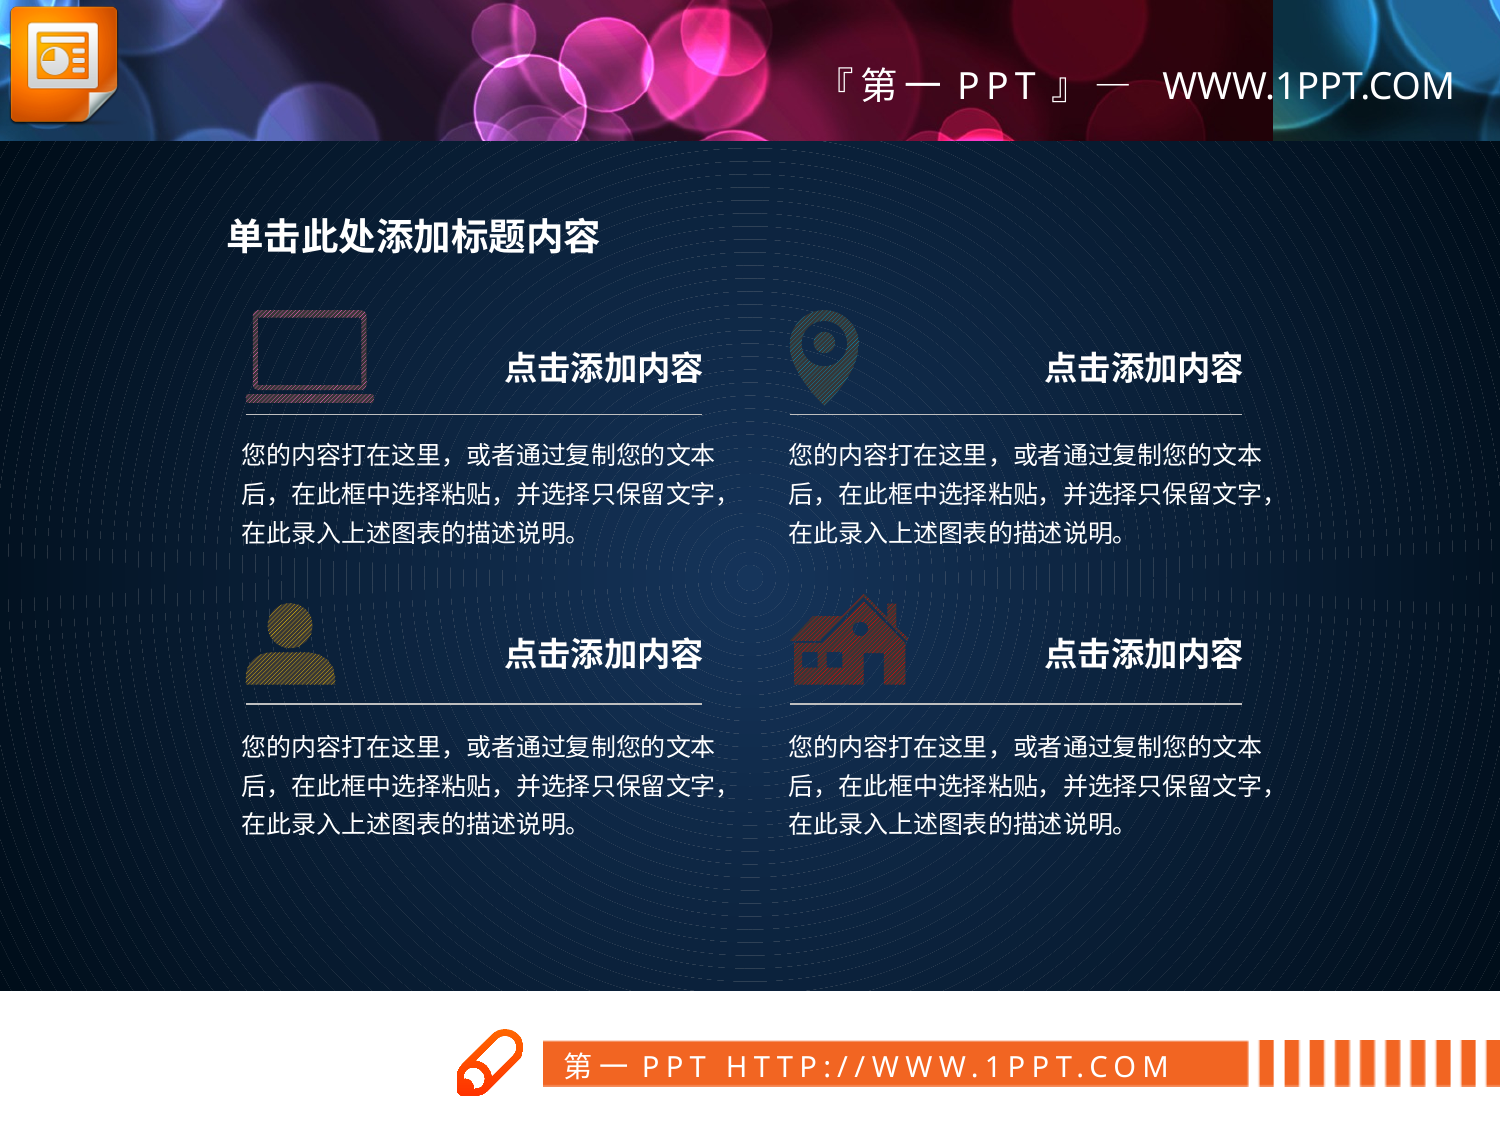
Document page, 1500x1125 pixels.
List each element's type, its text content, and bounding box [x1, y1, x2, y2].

text_box [252, 310, 367, 391]
text_box [267, 603, 313, 649]
text_box [245, 394, 374, 403]
text_box 您的内容打在这里，或者通过复制您的文本后，在此框中选择粘贴，并选择只保留文字，在此录入上述图表的描述说明。 [777, 716, 1277, 845]
text_box [245, 652, 336, 685]
text_box 点击添加内容 [1033, 341, 1256, 393]
picture [0, 0, 1500, 141]
text_box 您的内容打在这里，或者通过复制您的文本后，在此框中选择粘贴，并选择只保留文字，在此录入上述图表的描述说明。 [230, 425, 730, 554]
picture [543, 1040, 1500, 1087]
text_box 您的内容打在这里，或者通过复制您的文本后，在此框中选择粘贴，并选择只保留文字，在此录入上述图表的描述说明。 [777, 425, 1277, 554]
text_box 点击添加内容 [1033, 627, 1256, 679]
text_box 点击添加内容 [492, 341, 715, 393]
text_box [789, 593, 909, 685]
text_box 点击添加内容 [492, 627, 715, 679]
text_box 您的内容打在这里，或者通过复制您的文本后，在此框中选择粘贴，并选择只保留文字，在此录入上述图表的描述说明。 [230, 716, 730, 845]
text_box 单击此处添加标题内容 [194, 207, 633, 264]
text_box [789, 310, 860, 406]
